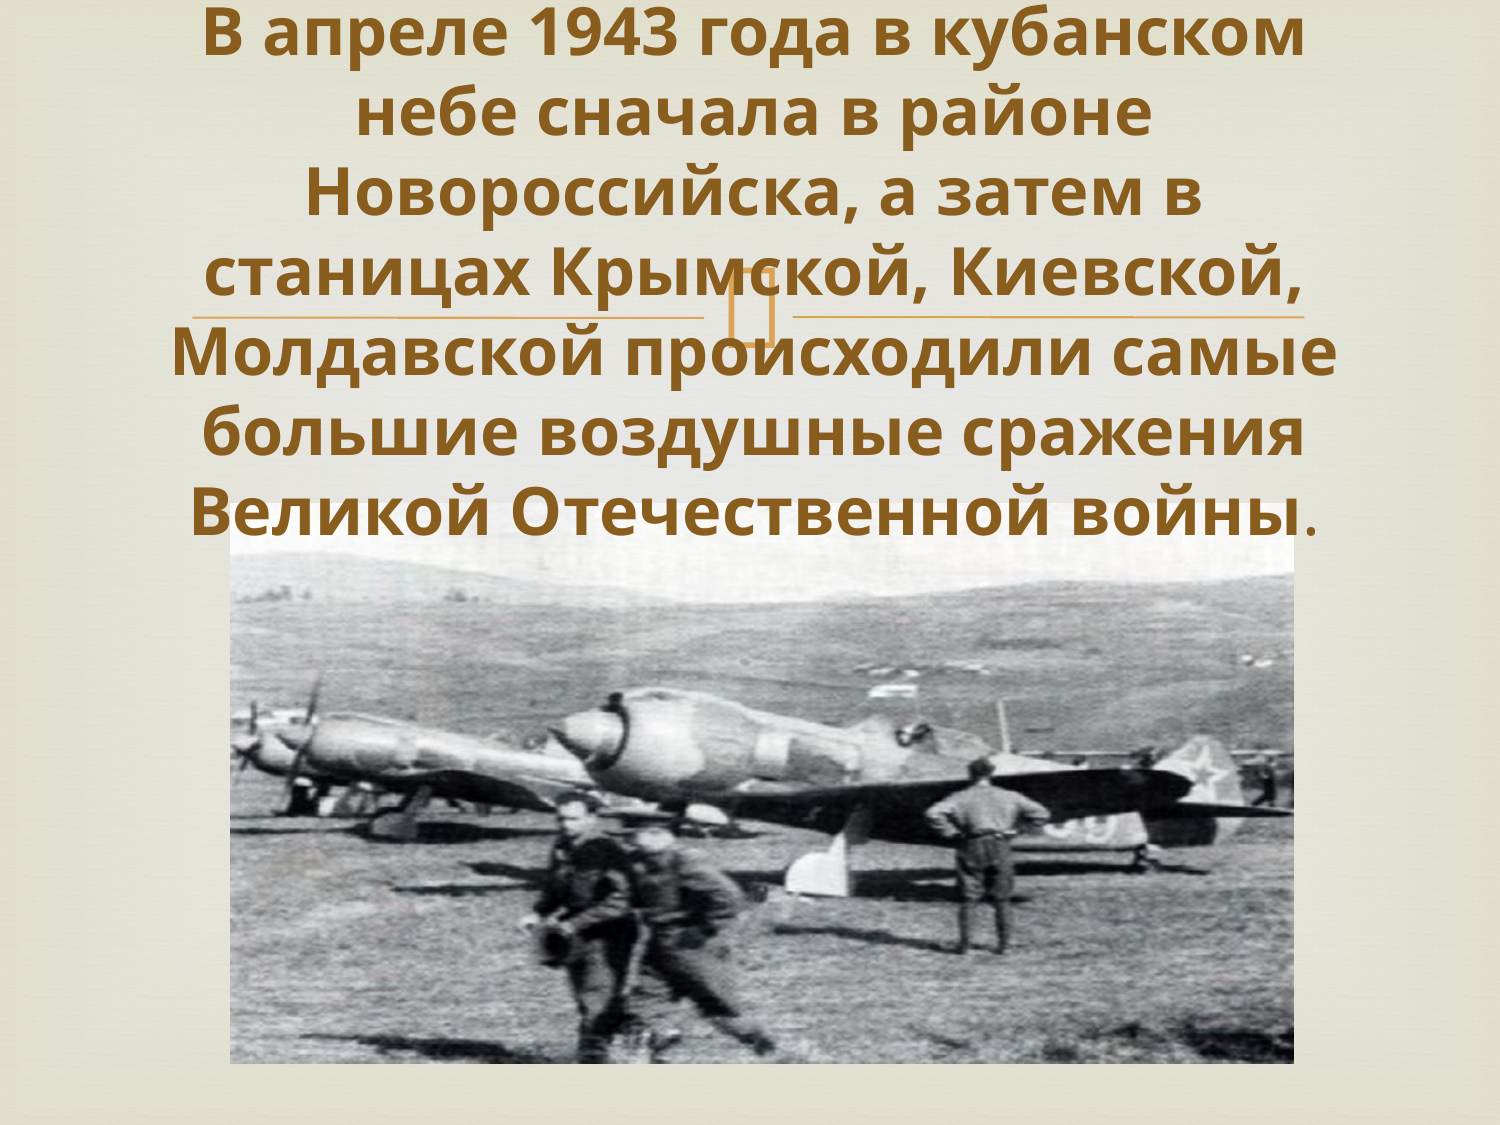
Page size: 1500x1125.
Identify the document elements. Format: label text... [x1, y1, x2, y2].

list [229, 502, 1294, 1064]
title В апреле 1943 года в кубанском небе сначала в районе Новороссийска, а затем в станицах Крымской, Киевской, Молдавской происходили самые большие воздушные сражения Великой Отечественной войны. [123, 30, 1385, 327]
